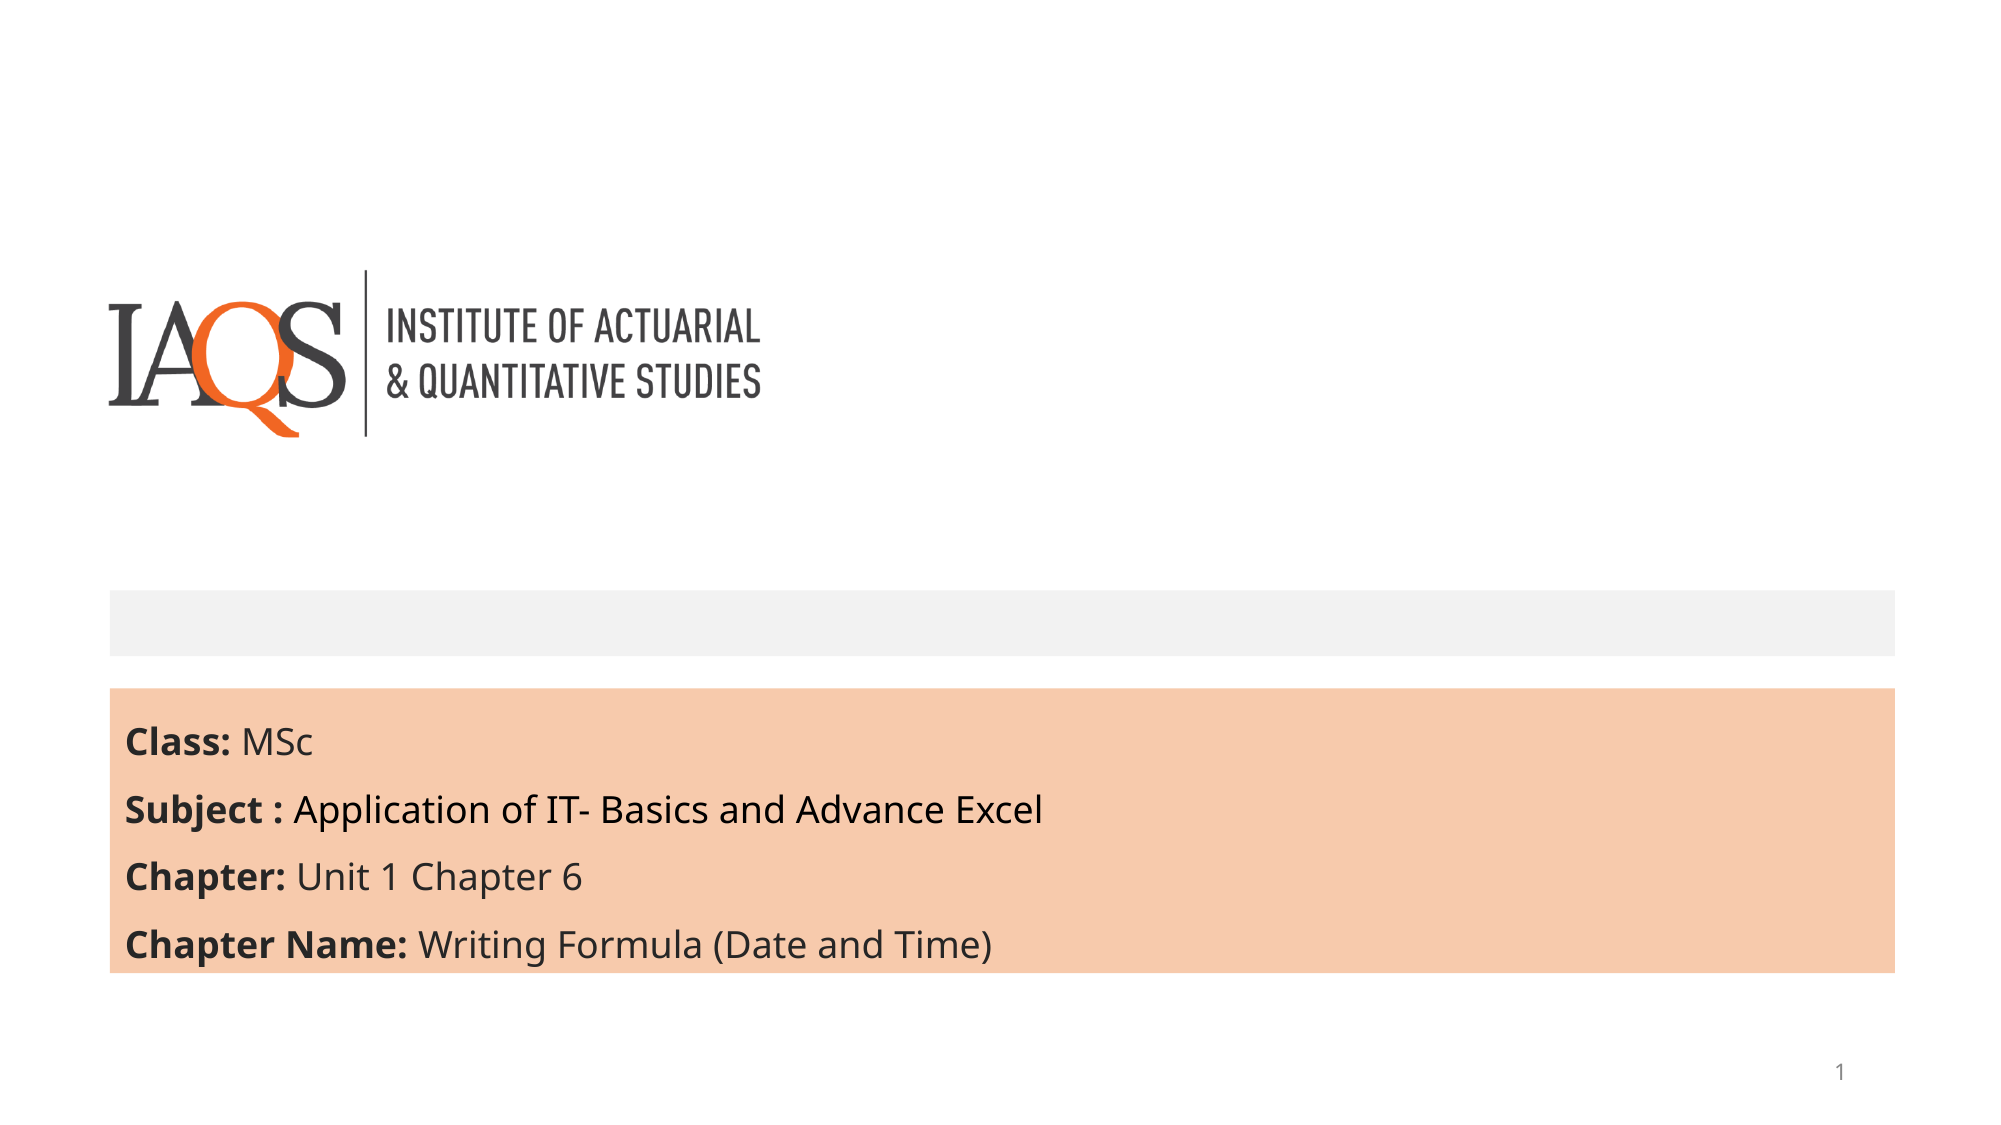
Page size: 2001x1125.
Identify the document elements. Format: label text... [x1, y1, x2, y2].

text_box Class: MSc Subject : Application of IT- Basics and Advance Excel Chapter: Unit 1 Chapter 6 Chapter Name: Writing Formula (Date and Time) [109, 688, 1895, 974]
slide_number ‹#› [1412, 1042, 1863, 1103]
text_box [109, 590, 1895, 657]
picture [67, 261, 801, 447]
